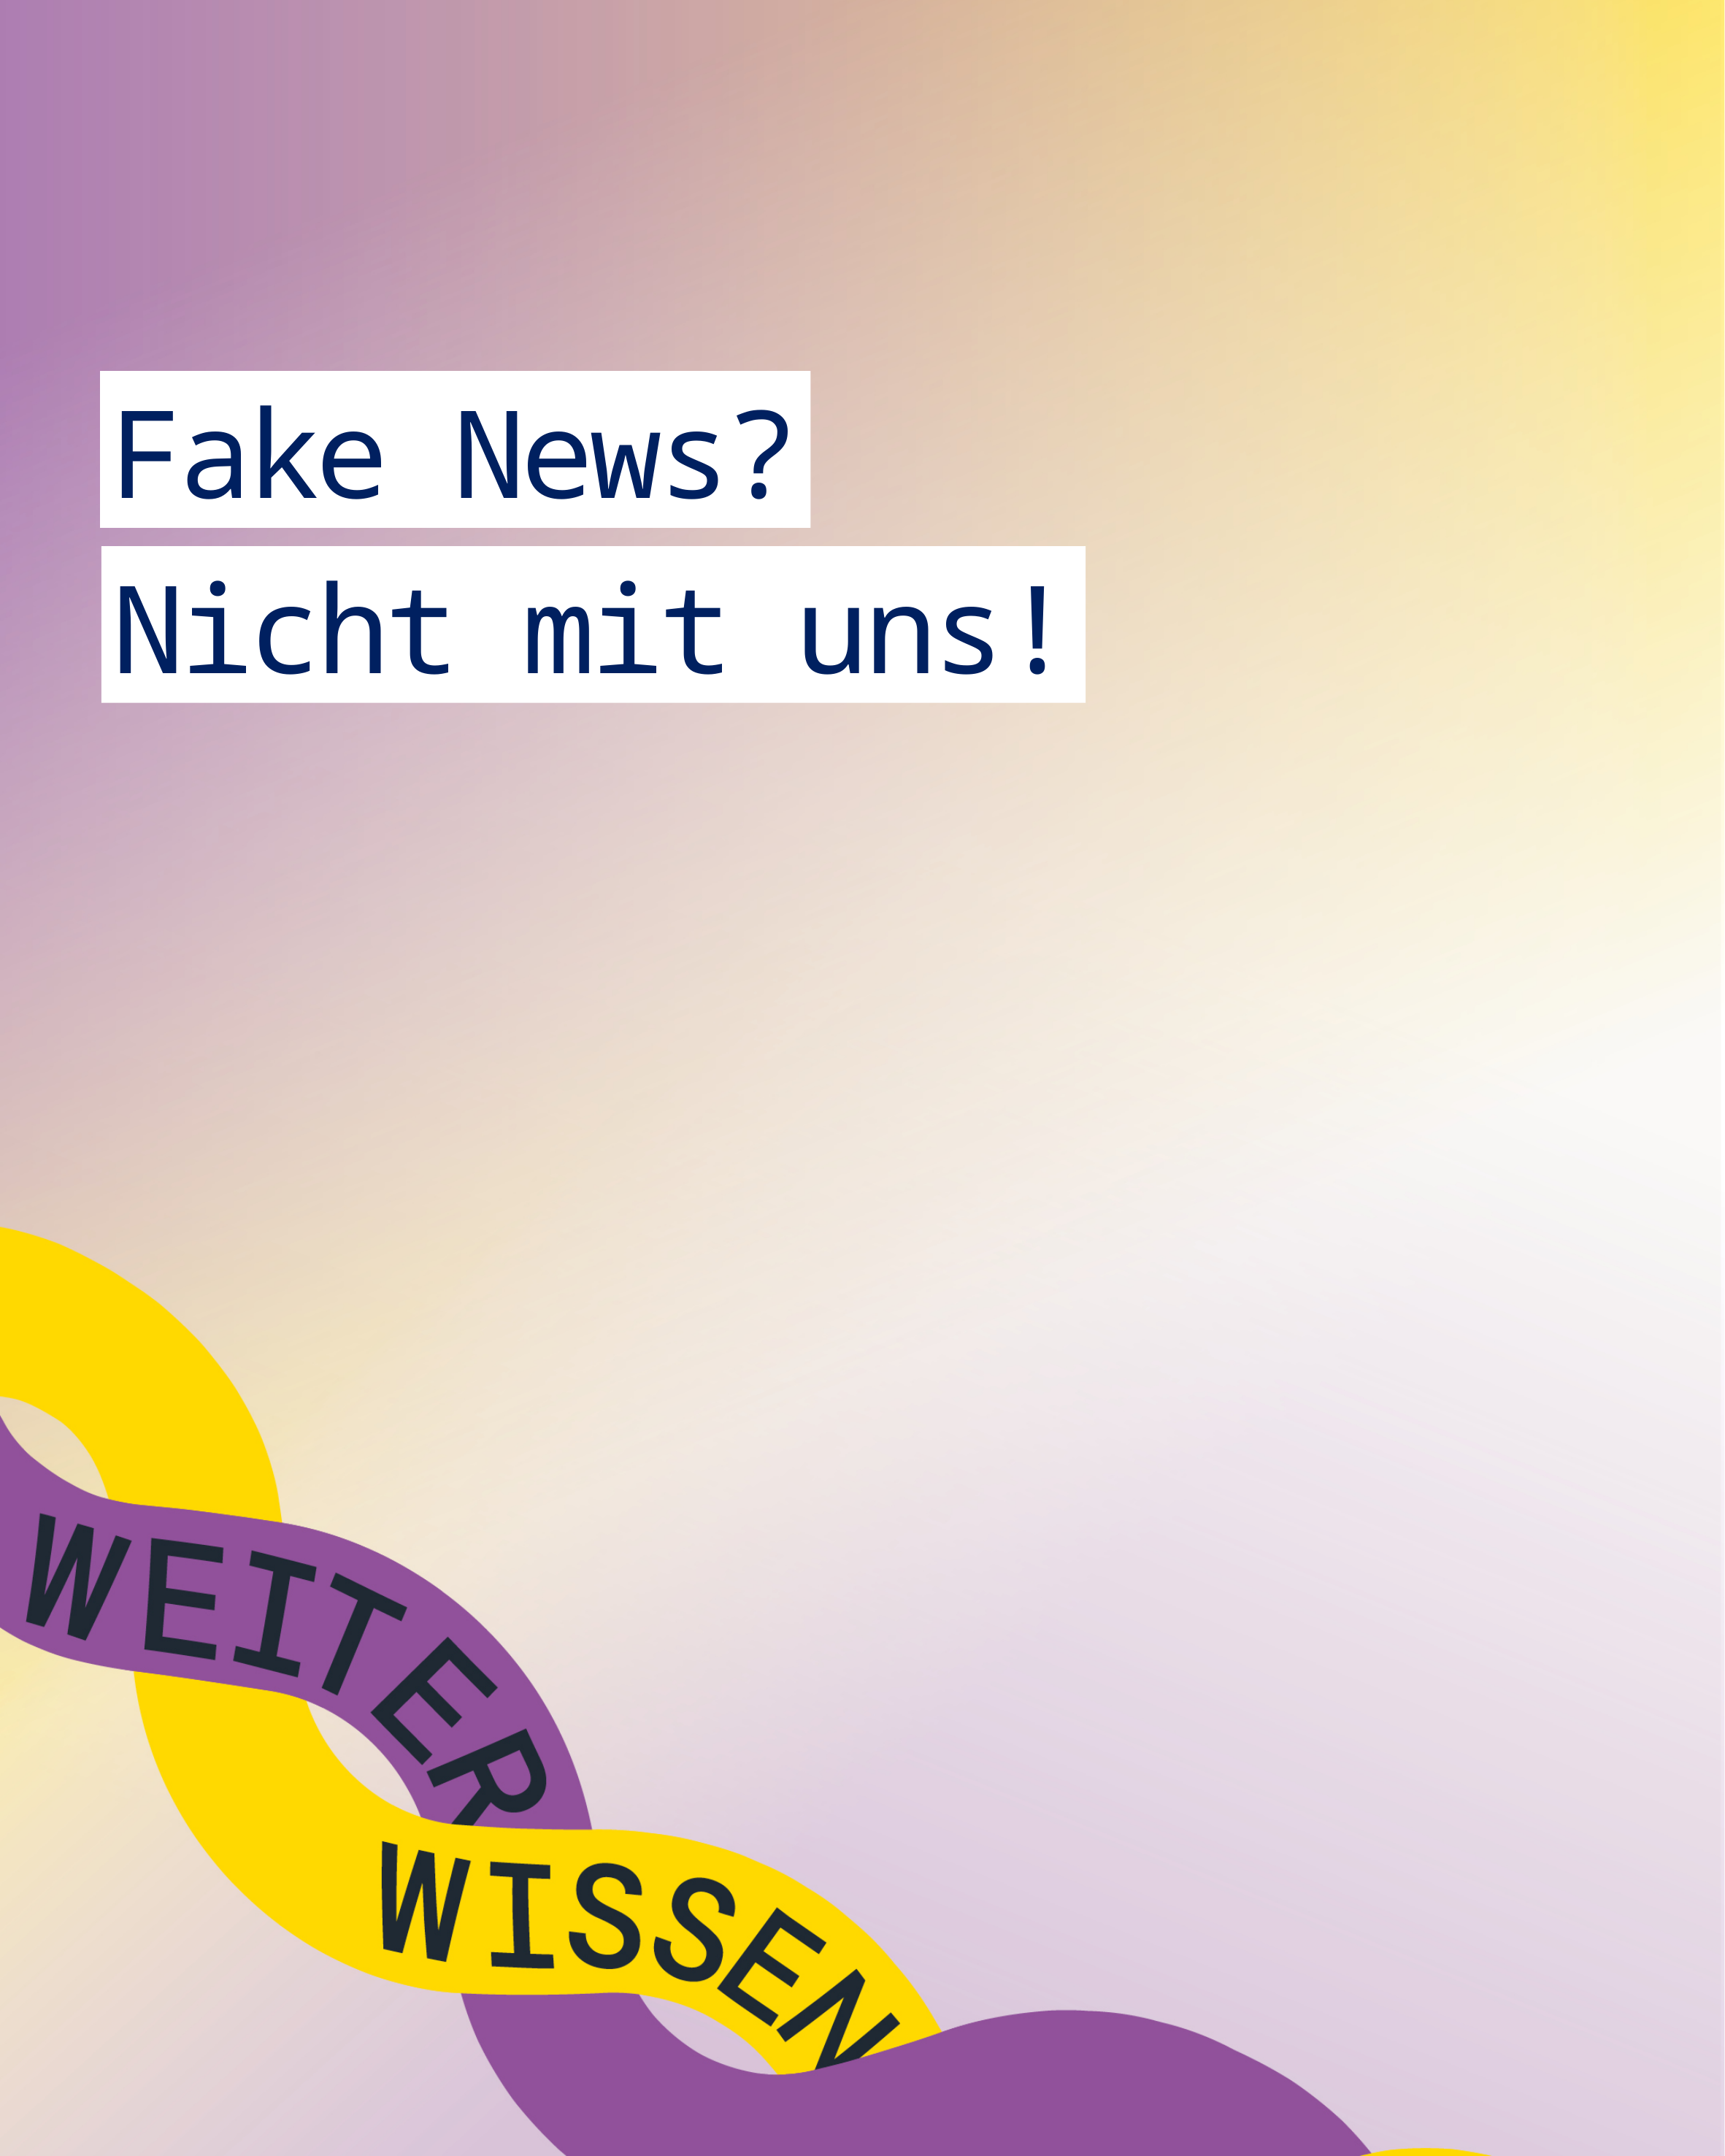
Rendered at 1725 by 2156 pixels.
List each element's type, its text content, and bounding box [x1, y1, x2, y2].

text_box Fake News? [100, 371, 811, 528]
text_box Nicht mit uns! [101, 546, 1086, 703]
picture [0, 0, 1725, 2156]
